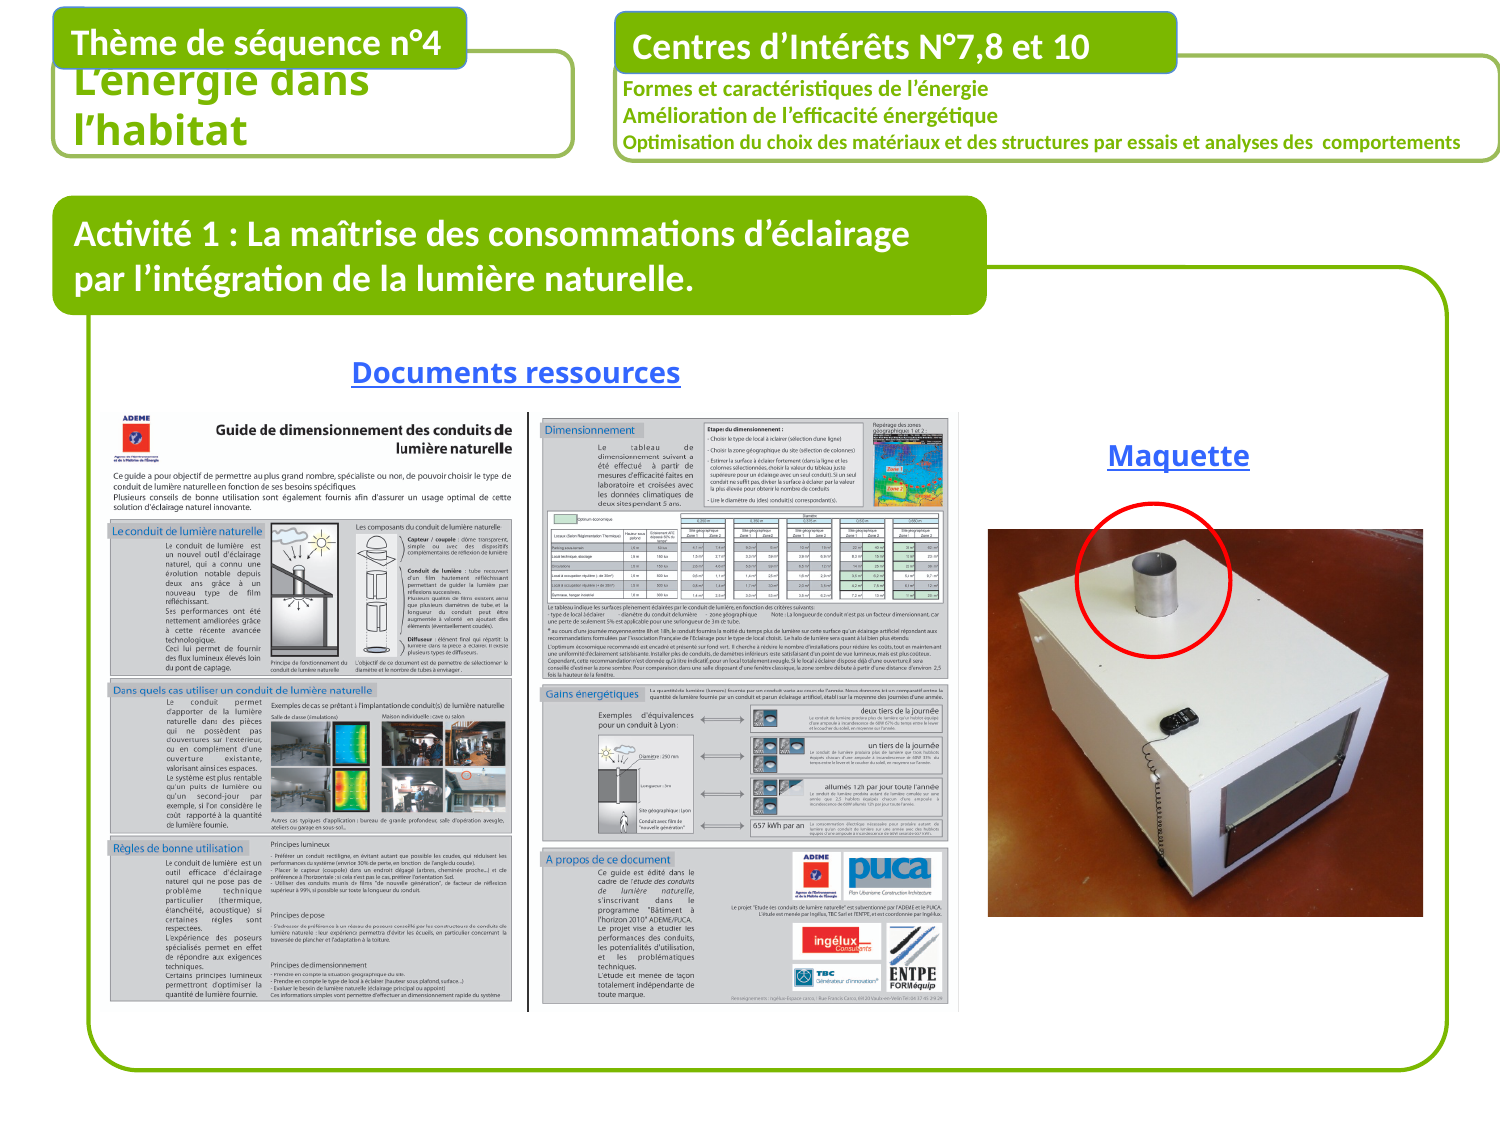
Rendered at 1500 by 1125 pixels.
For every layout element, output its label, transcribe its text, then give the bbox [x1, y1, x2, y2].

picture [987, 529, 1424, 918]
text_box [614, 11, 1500, 161]
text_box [52, 6, 574, 157]
picture [99, 412, 959, 1012]
text_box [1095, 501, 1212, 527]
text_box Maquette [1092, 429, 1306, 480]
text_box Formes et caractéristiques de l’énergie Amélioration de l’efficacité énergétique Optimisation du choix des matériaux et des structures par essais et analyses des comportements [608, 65, 1500, 196]
text_box Activité 1 : La maîtrise des consommations d’éclairage par l’intégration de la lumière naturelle. [53, 196, 987, 315]
text_box [86, 264, 1449, 1073]
text_box Documents ressources [336, 347, 798, 397]
